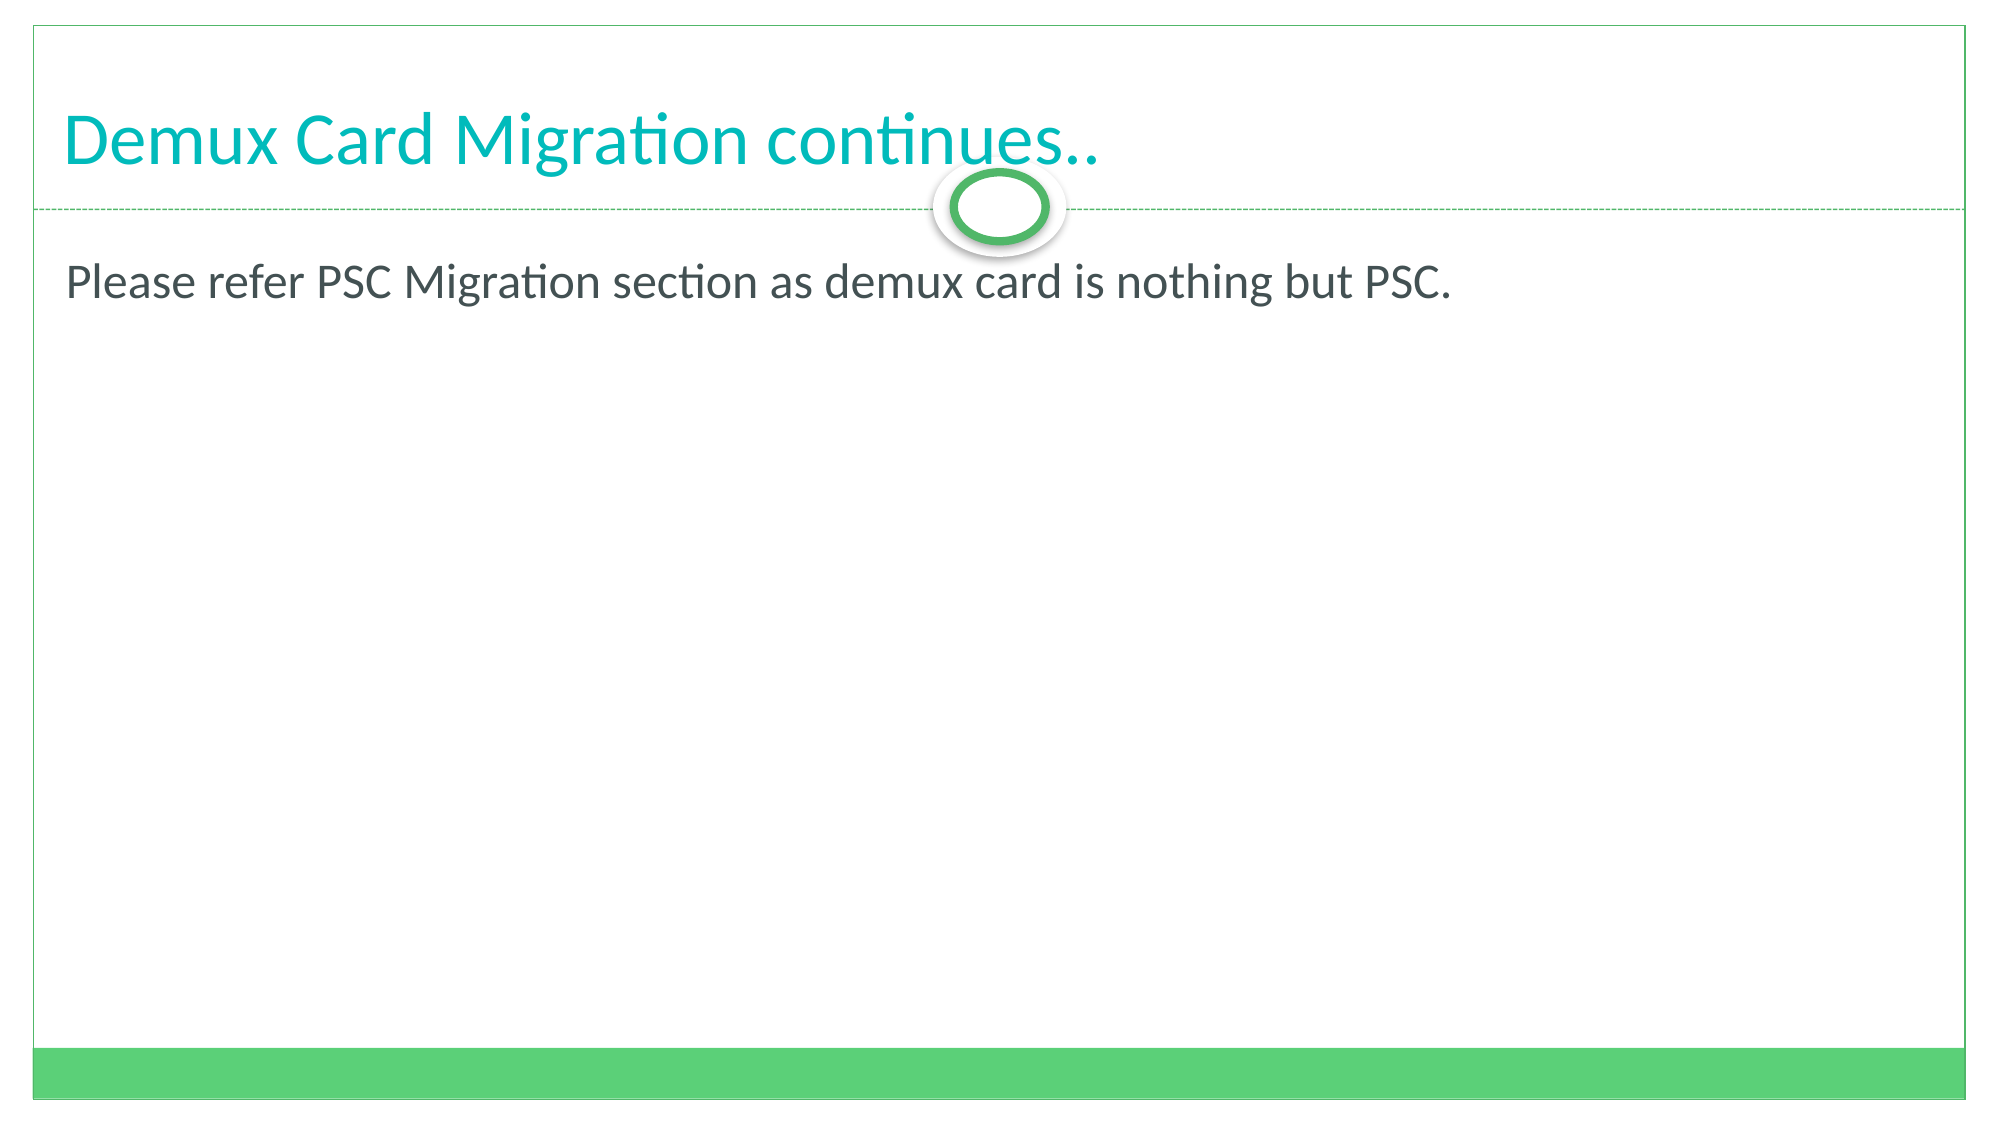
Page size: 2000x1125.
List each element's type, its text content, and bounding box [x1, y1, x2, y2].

list Please refer PSC Migration section as demux card is nothing but PSC. [51, 246, 1926, 1061]
title Demux Card Migration continues.. [48, 48, 1926, 187]
